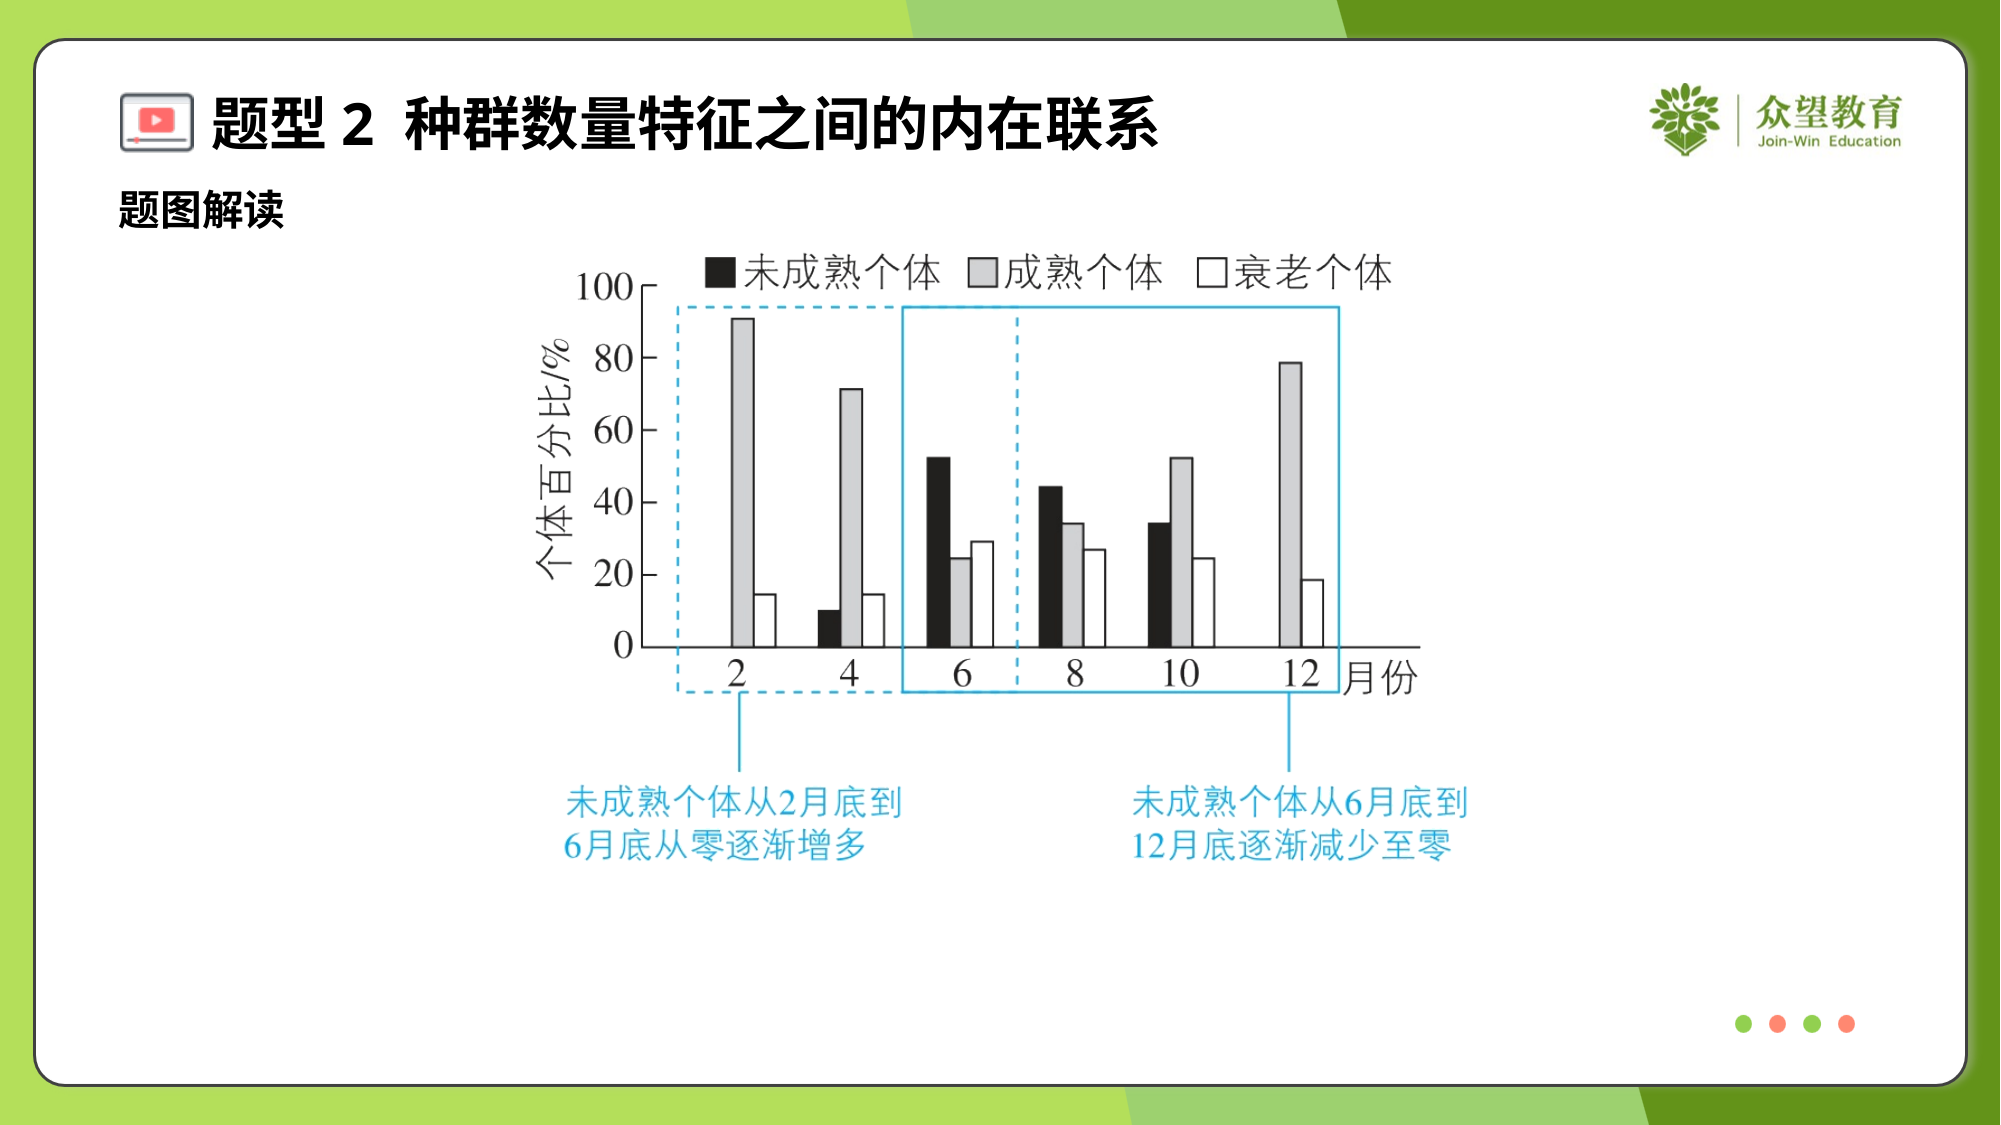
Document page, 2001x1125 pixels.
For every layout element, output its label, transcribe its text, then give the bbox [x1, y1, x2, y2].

text_box 题图解读 [118, 158, 1883, 226]
picture [0, 0, 2000, 1125]
